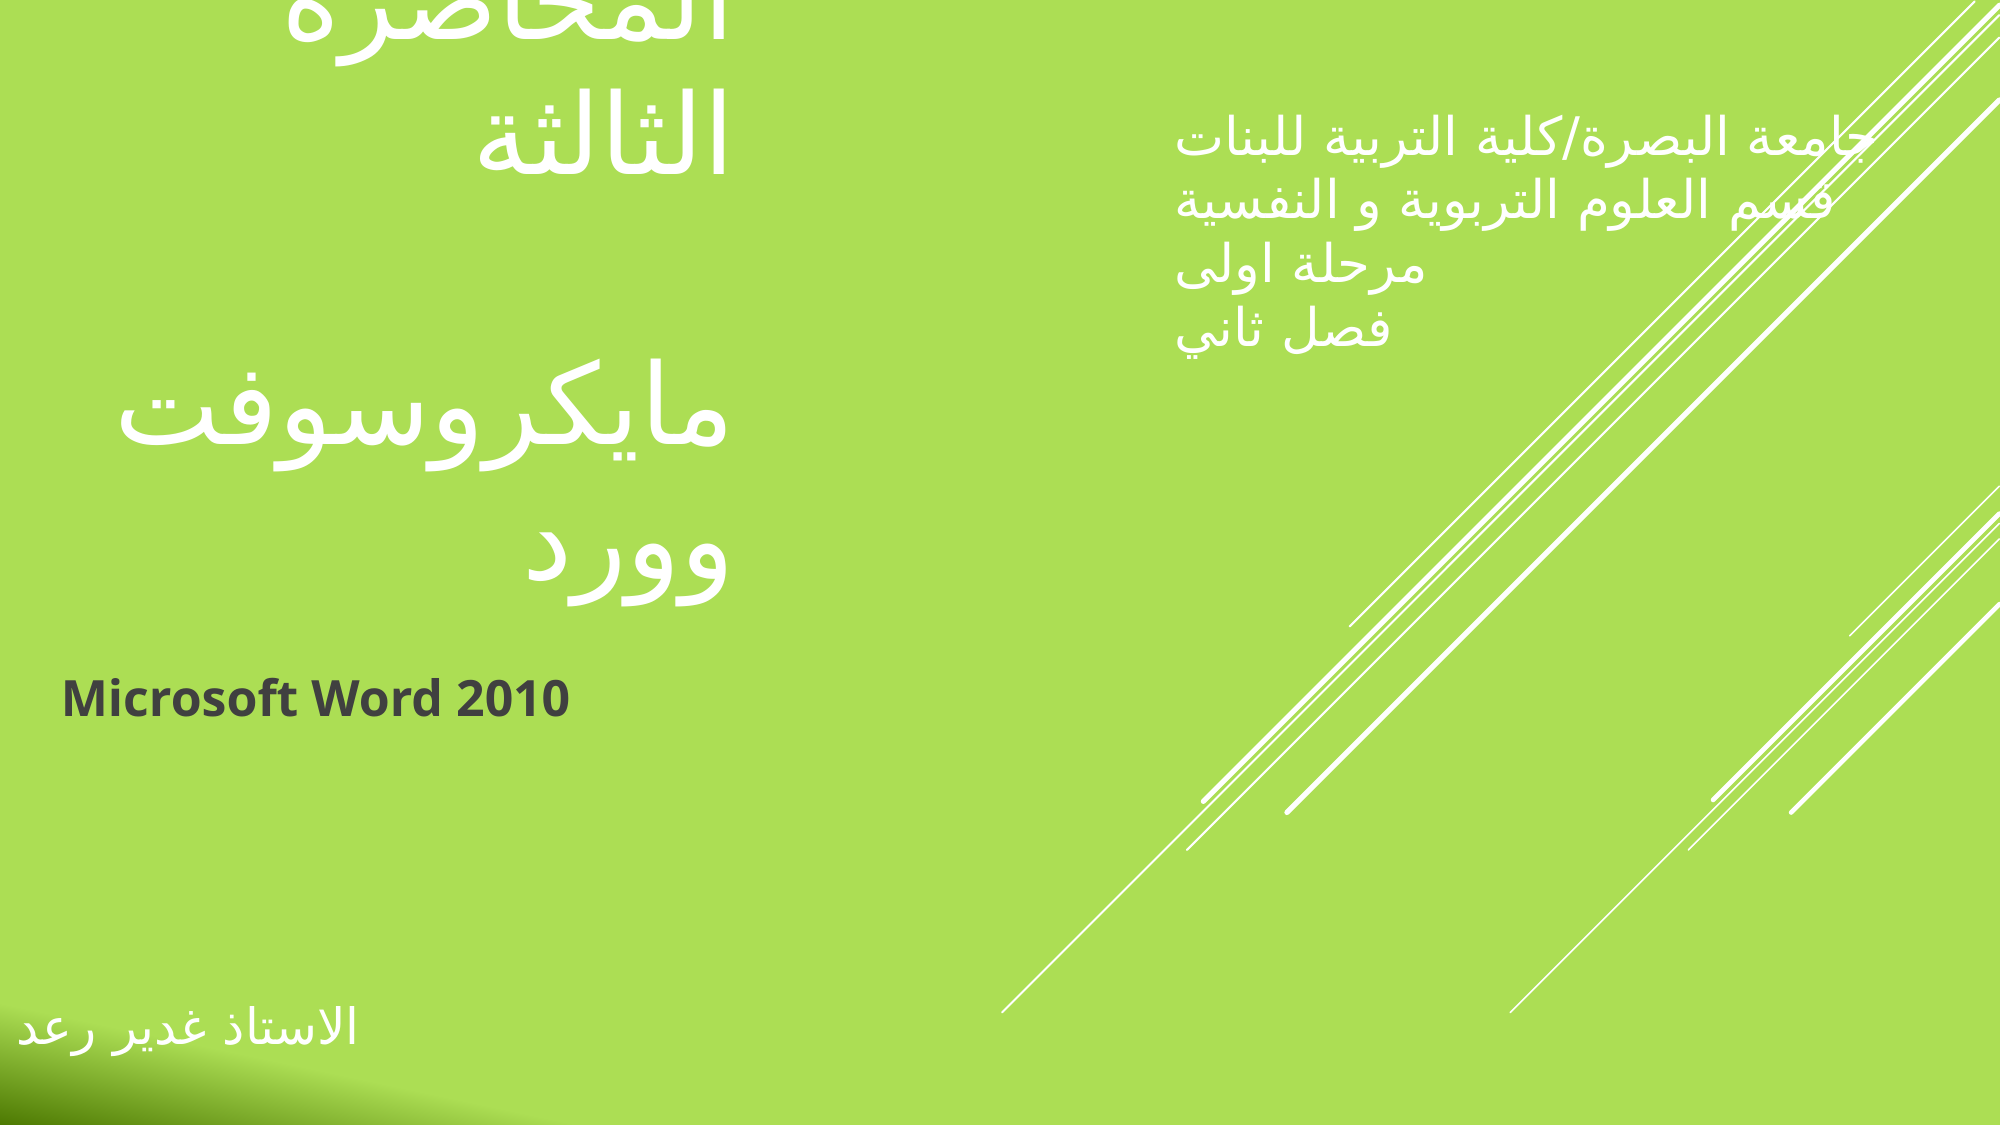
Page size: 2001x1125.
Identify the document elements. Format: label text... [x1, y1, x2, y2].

title المحاضرة الثالثة مايكروسوفت وورد [0, 307, 750, 610]
subtitle الاستاذ غدير رعد [0, 951, 375, 1125]
text_box جامعة البصرة/كلية التربية للبنات قسم العلوم التربوية و النفسية مرحلة اولى فصل ثاني [1159, 27, 1903, 365]
text_box Microsoft Word 2010 [0, 659, 665, 735]
